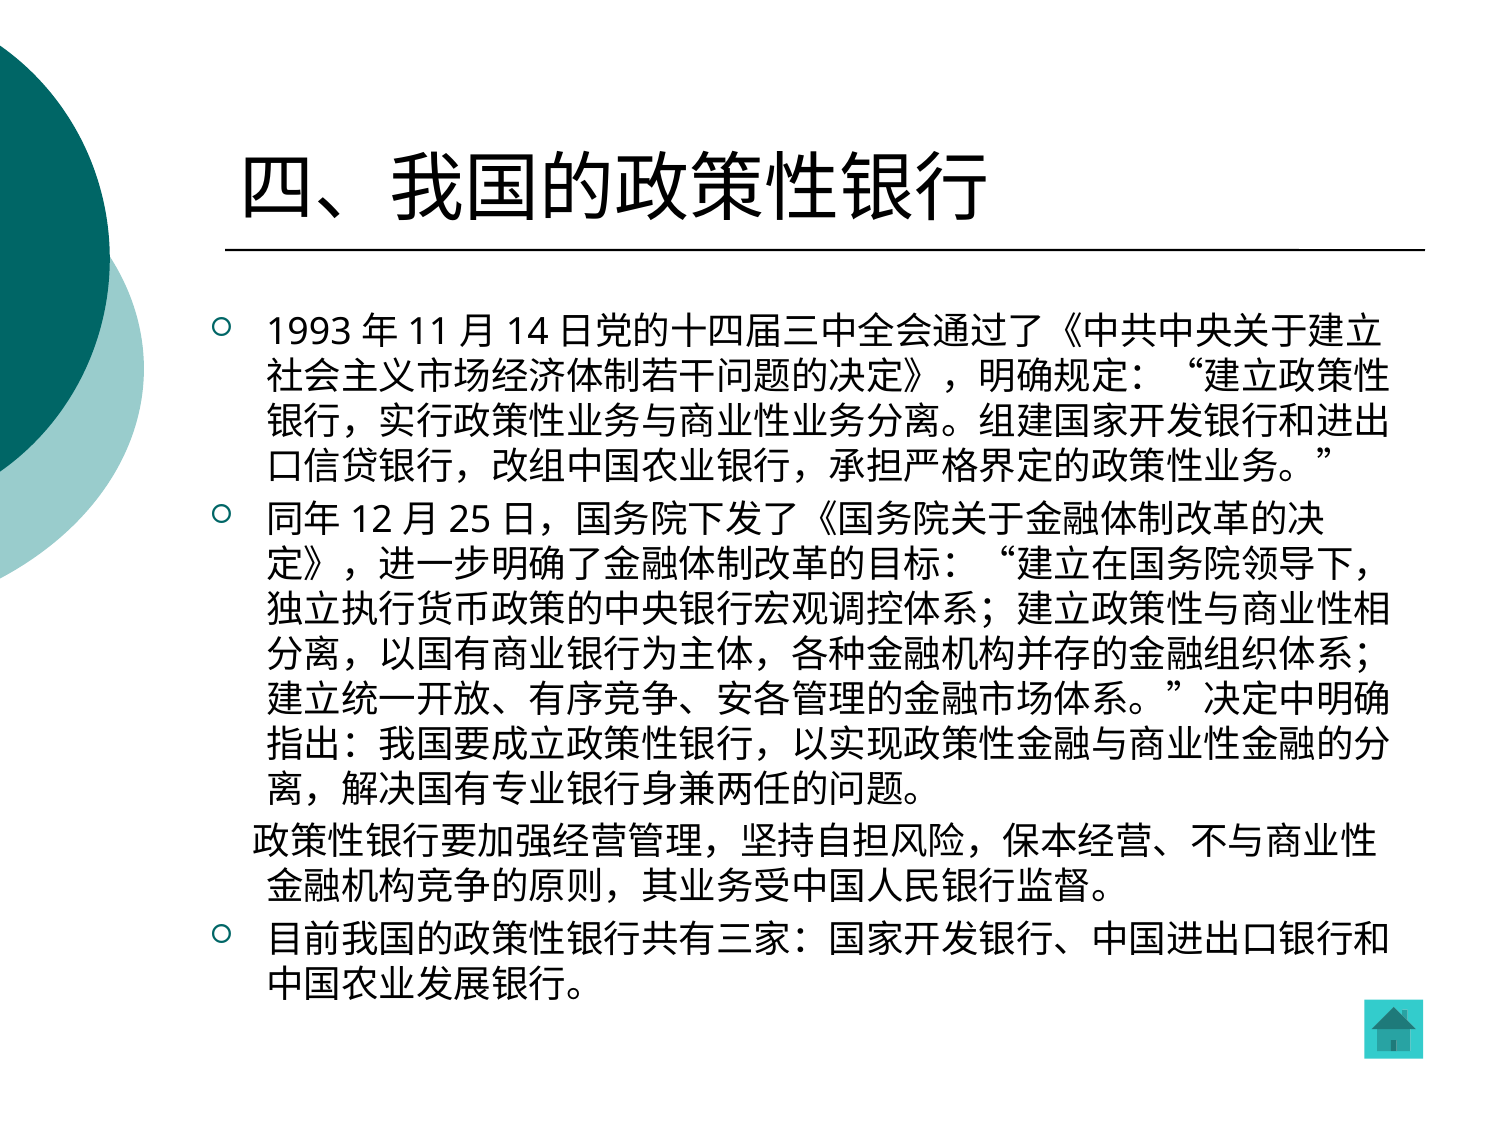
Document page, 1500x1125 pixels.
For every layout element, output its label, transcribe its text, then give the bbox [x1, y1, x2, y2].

title 四、我国的政策性银行 [224, 49, 1425, 238]
text_box [1364, 999, 1424, 1059]
list 1993年11月14日党的十四届三中全会通过了《中共中央关于建立社会主义市场经济体制若干问题的决定》，明确规定：“建立政策性银行，实行政策性业务与商业性业务分离。组建国家开发银行和进出口信贷银行，改组中国农业银行，承担严格界定的政策性业务。” 同年12月25日，国务院下发了《国务院关于金融体制改革的决定》，进一步明确了金融体制改革的目标：“建立在国务院领导下，独立执行货币政策的中央银行宏观调控体系；建立政策性与商业性相分离，以国有商业银行为主体，各种金融机构并存的金融组织体系；建立统一开放、有序竞争、安各管理的金融市场体系。”决定中明确指出：我国要成立政策性银行，以实现政策性金融与商业性金融的分离，解决国有专业银行身兼两任的问题。 政策性银行要加强经营管理，坚持自担风险，保本经营、不与商业性金融机构竞争的原则，其业务受中国人民银行监督。 目前我国的政策性银行共有三家：国家开发银行、中国进出口银行和中国农业发展银行。 [194, 299, 1425, 1012]
